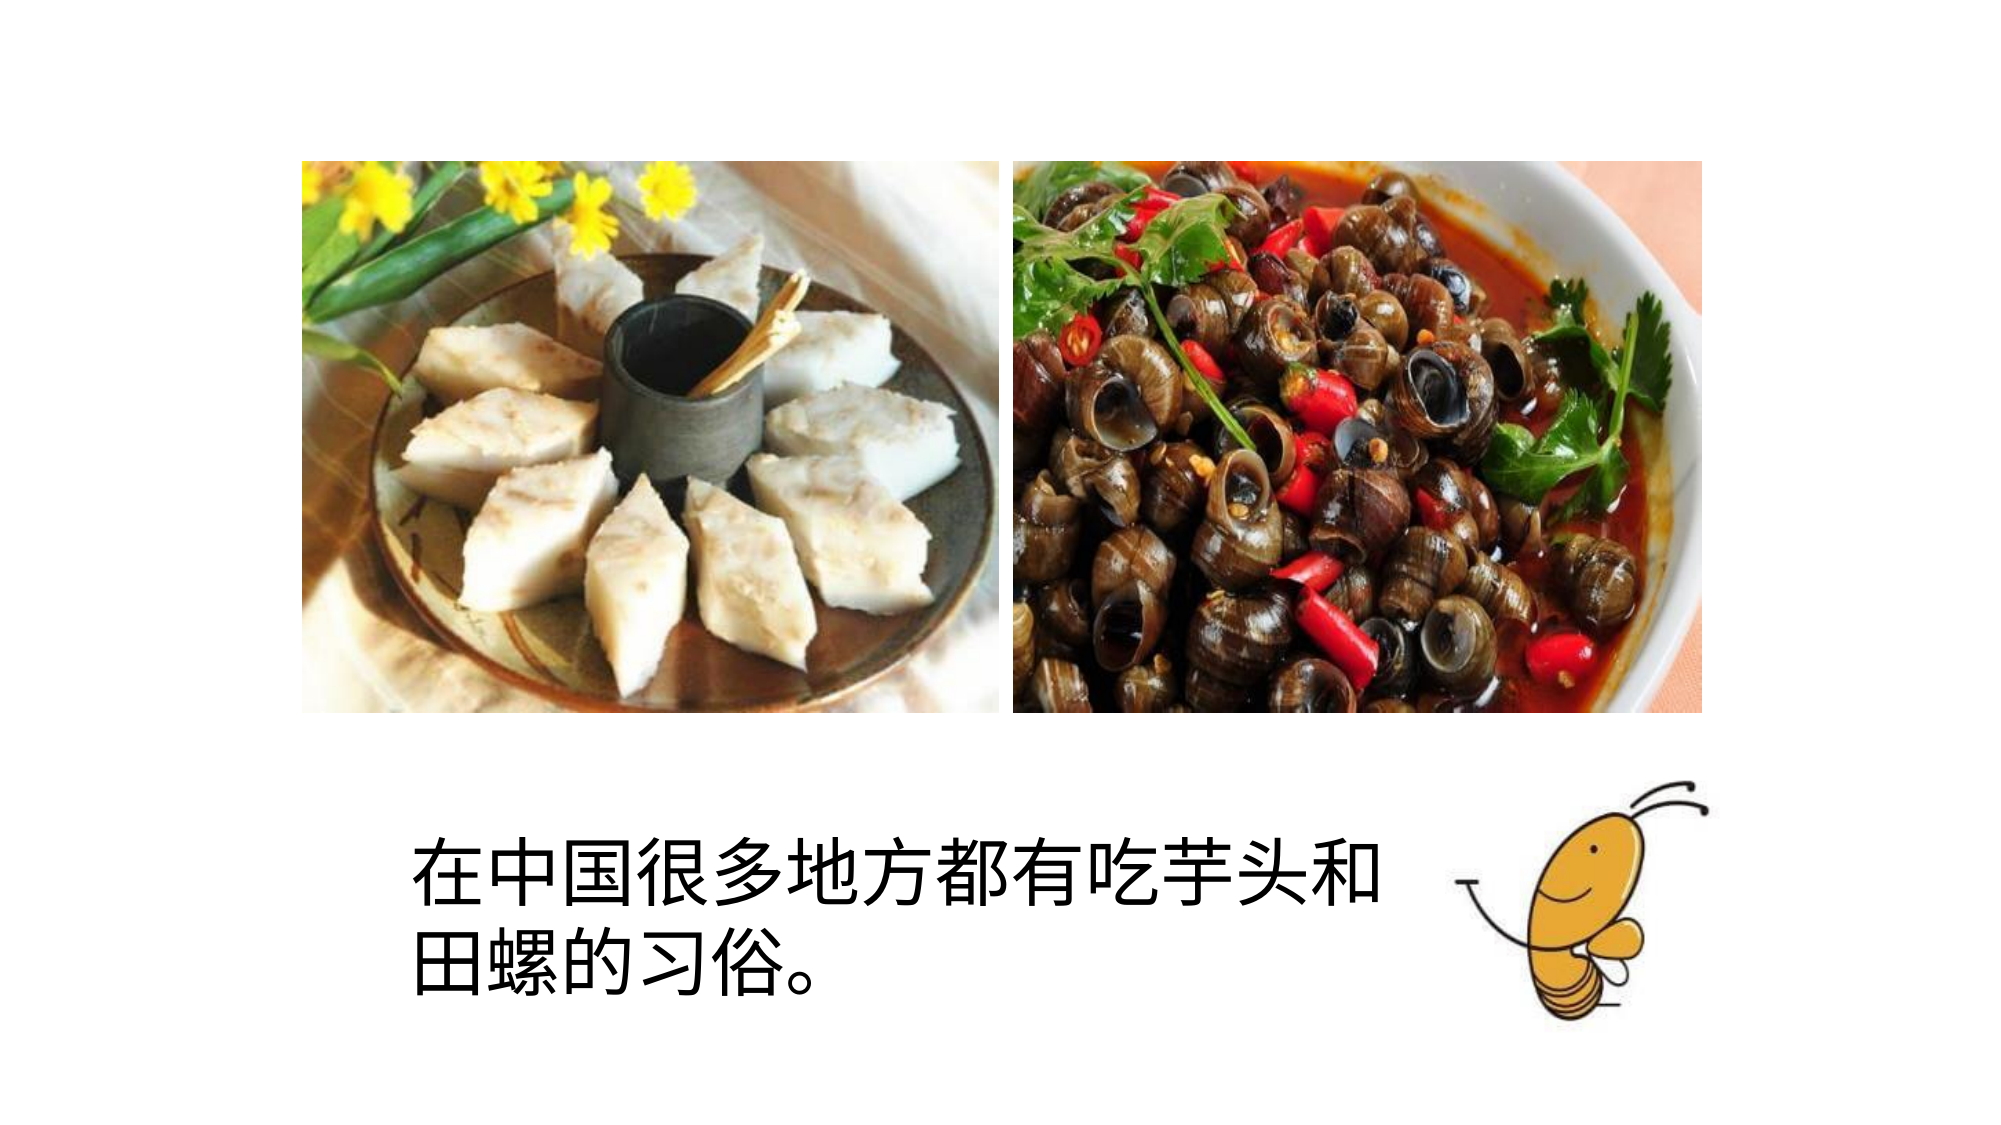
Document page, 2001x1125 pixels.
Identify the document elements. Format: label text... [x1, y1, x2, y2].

picture [1445, 756, 1732, 1037]
picture [1013, 161, 1702, 713]
text_box 在中国很多地方都有吃芋头和田螺的习俗。 [395, 817, 1410, 1013]
picture [302, 161, 999, 713]
